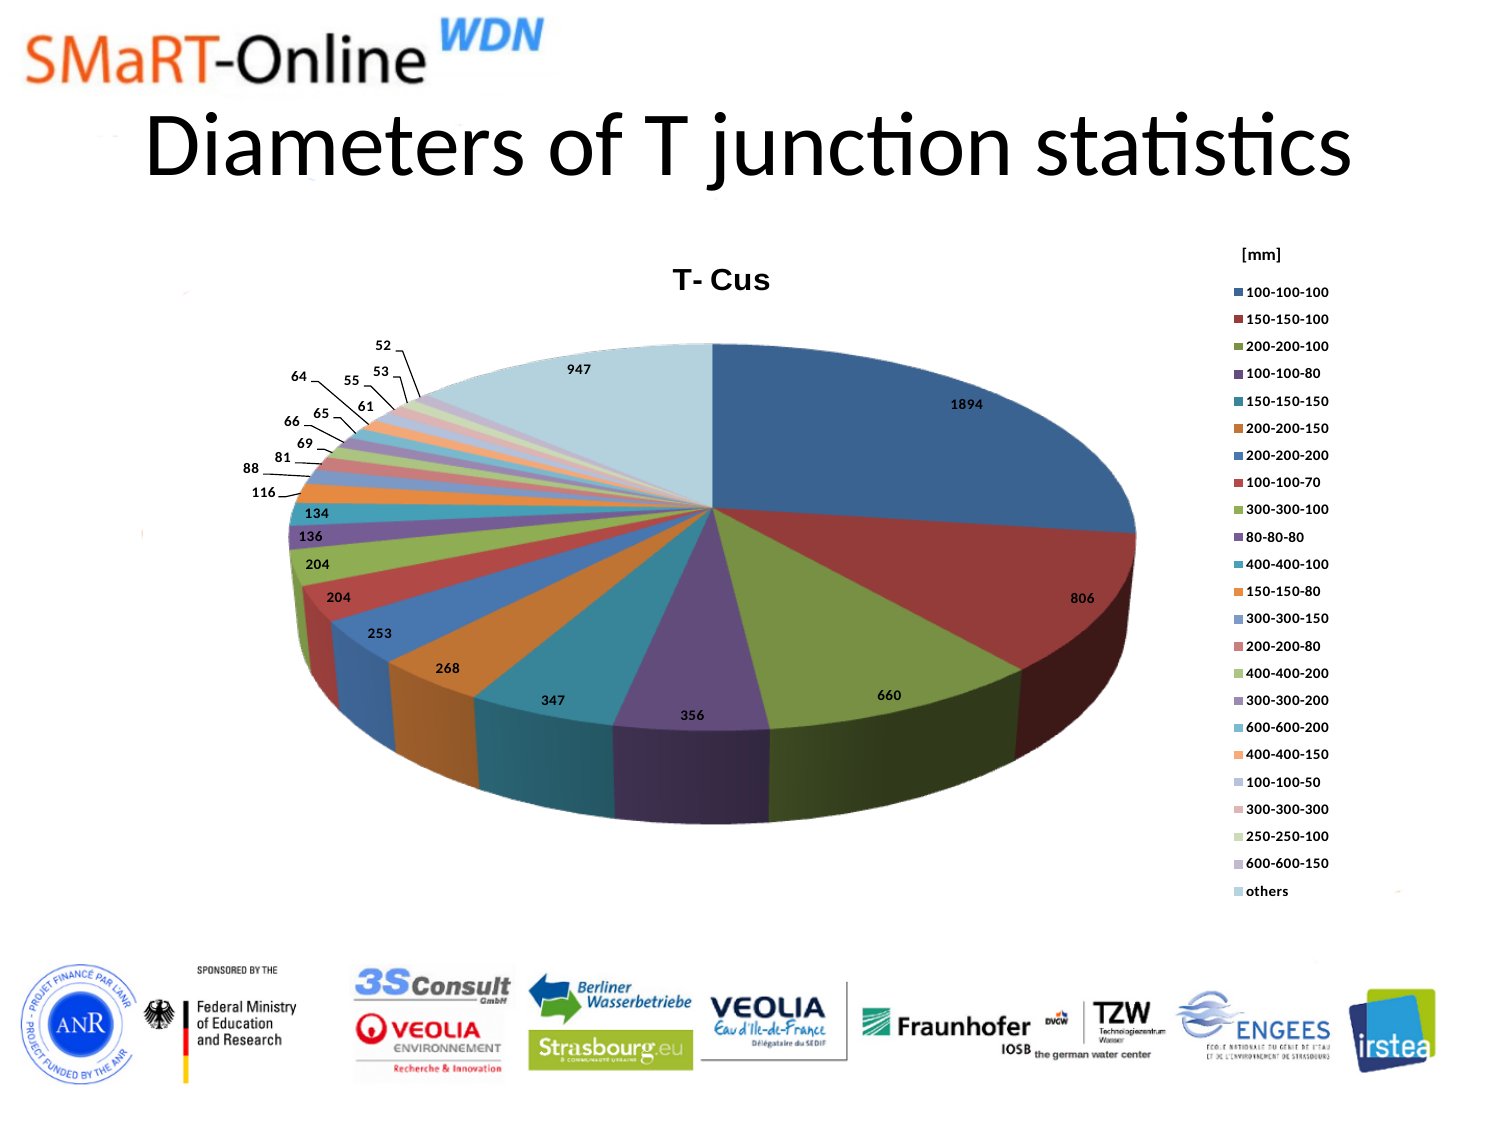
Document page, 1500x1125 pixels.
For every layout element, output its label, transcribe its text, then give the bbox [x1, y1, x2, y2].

title Diameters of T junction statistics [75, 45, 1425, 233]
picture [0, 0, 1500, 1124]
